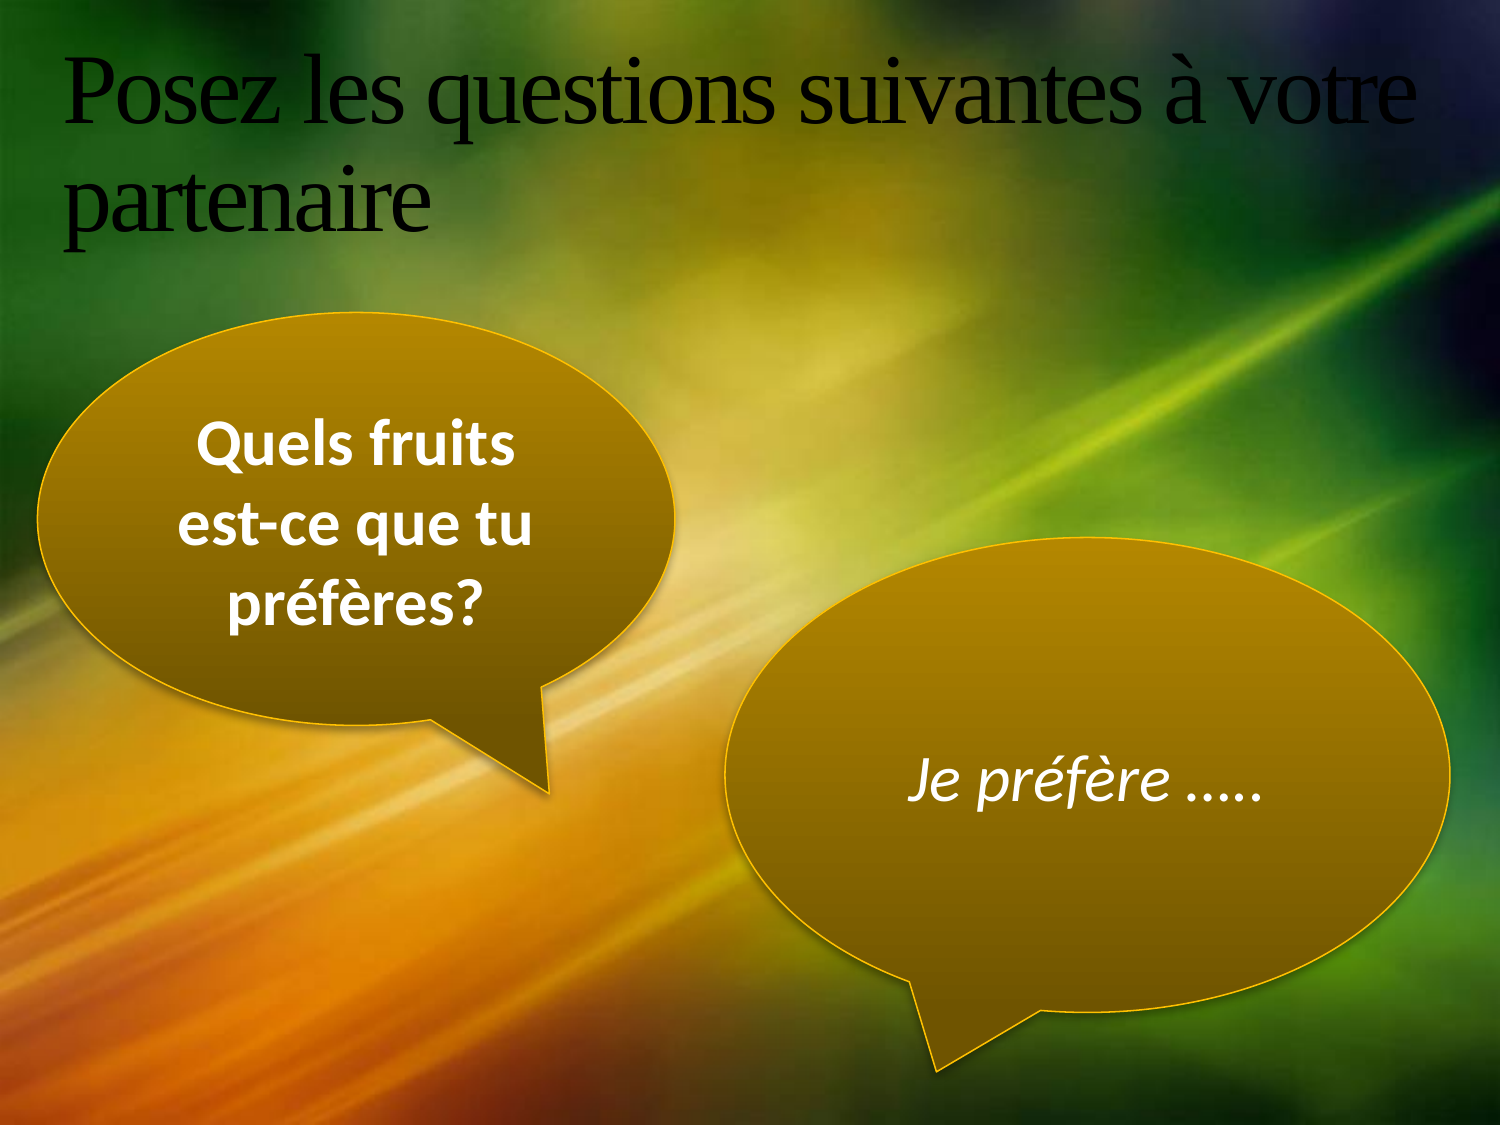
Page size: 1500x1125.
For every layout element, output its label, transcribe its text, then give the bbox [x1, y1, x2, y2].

text_box Quels fruits est-ce que tu préfères? [36, 311, 676, 795]
picture [0, 0, 1500, 1125]
title Posez les questions suivantes à votre partenaire [62, 37, 1438, 256]
text_box Je préfère ….. [724, 536, 1451, 1073]
